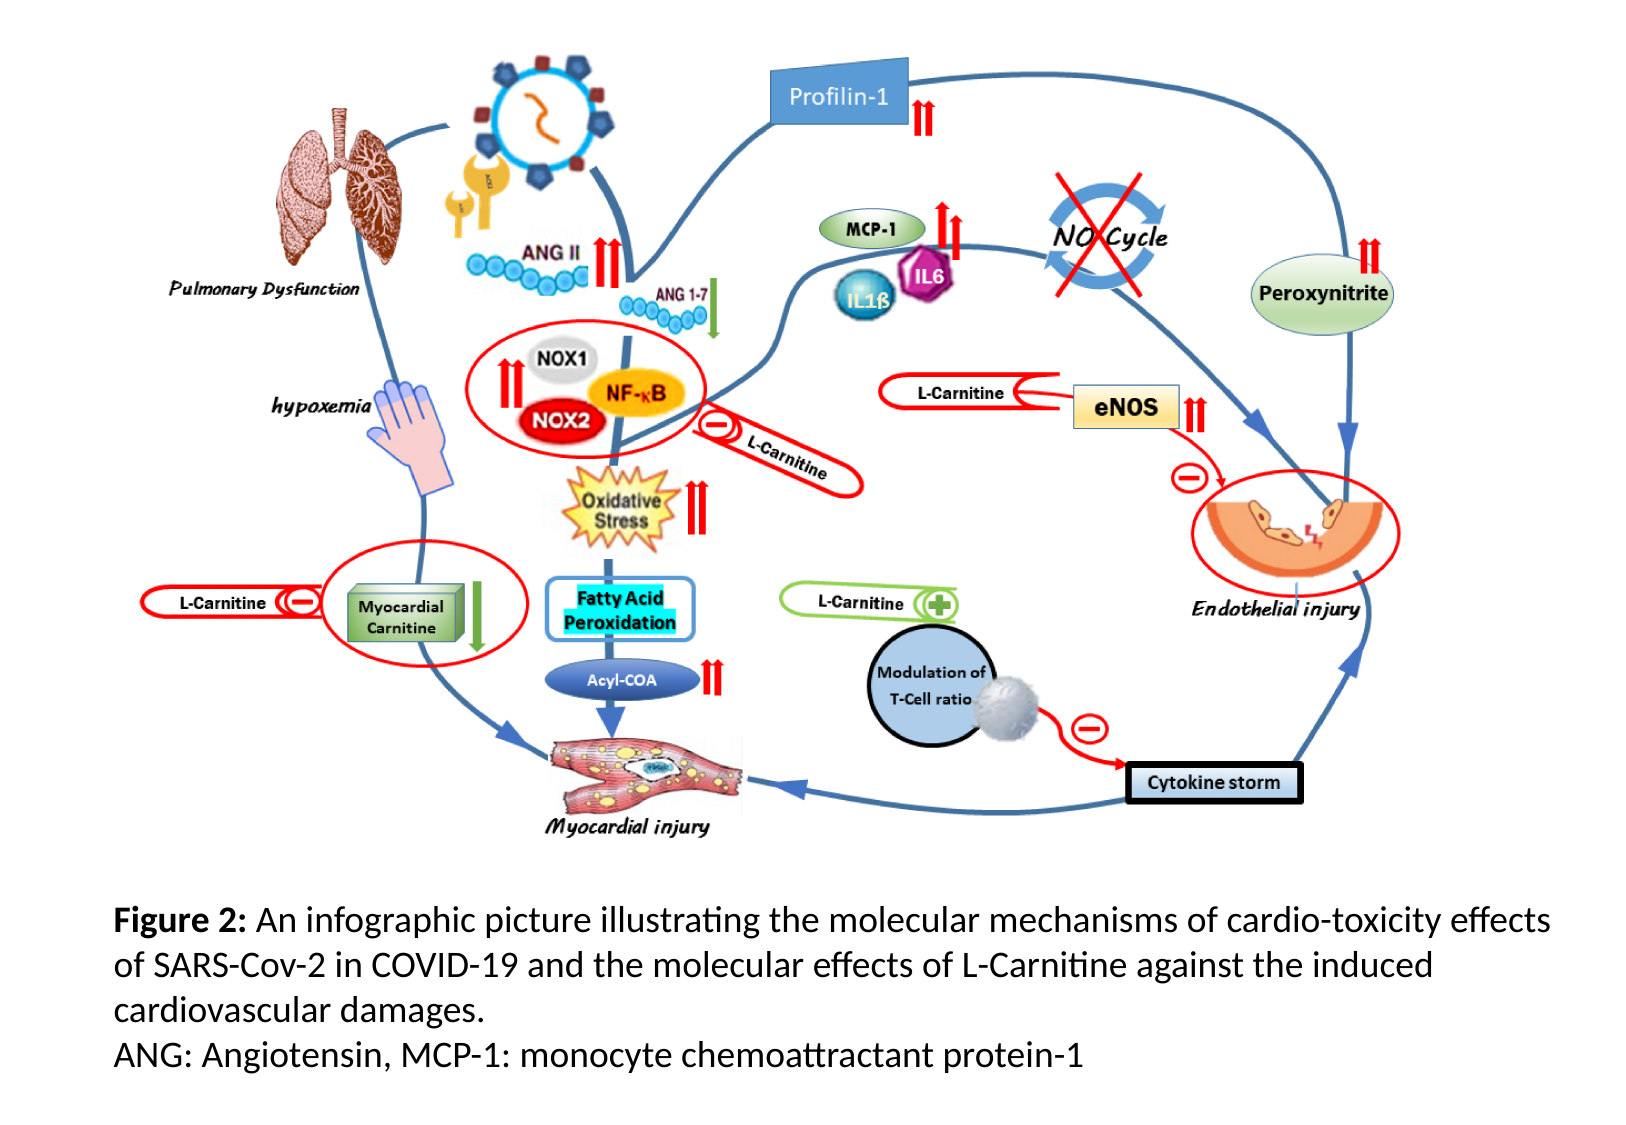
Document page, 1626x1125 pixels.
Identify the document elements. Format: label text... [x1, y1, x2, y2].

text_box Figure 2: An infographic picture illustrating the molecular mechanisms of cardio-toxicity effects of SARS-Cov-2 in COVID-19 and the molecular effects of L-Carnitine against the induced cardiovascular damages. ANG: Angiotensin, MCP-1: monocyte chemoattractant protein-1 [98, 887, 1575, 1083]
picture [3, 49, 1424, 849]
